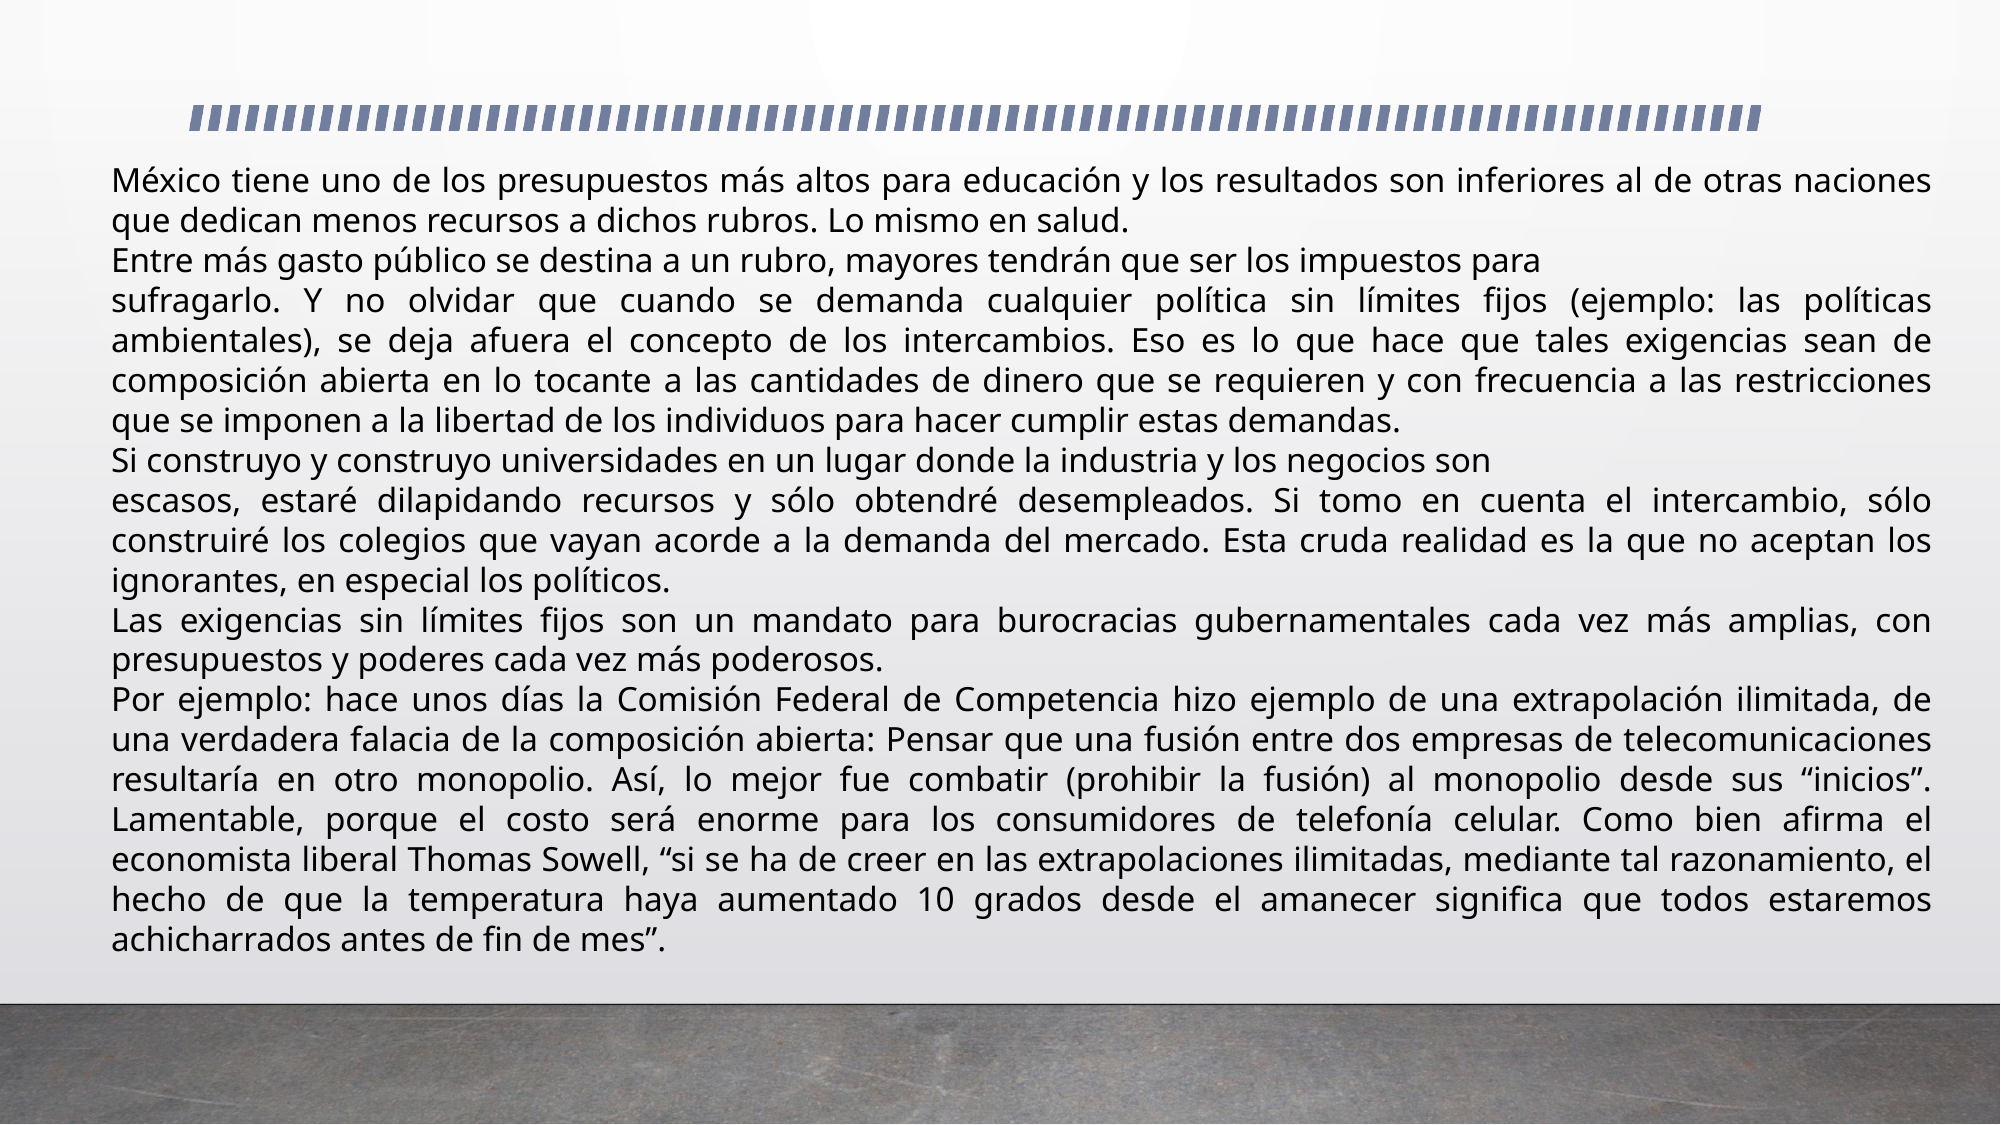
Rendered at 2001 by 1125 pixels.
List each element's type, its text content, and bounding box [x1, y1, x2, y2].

picture [0, 1004, 2000, 1124]
text_box México tiene uno de los presupuestos más altos para educación y los resultados son inferiores al de otras naciones que dedican menos recursos a dichos rubros. Lo mismo en salud. Entre más gasto público se destina a un rubro, mayores tendrán que ser los impuestos para sufragarlo. Y no olvidar que cuando se demanda cualquier política sin límites fijos (ejemplo: las políticas ambientales), se deja afuera el concepto de los intercambios. Eso es lo que hace que tales exigencias sean de composición abierta en lo tocante a las cantidades de dinero que se requieren y con frecuencia a las restricciones que se imponen a la libertad de los individuos para hacer cumplir estas demandas. Si construyo y construyo universidades en un lugar donde la industria y los negocios son escasos, estaré dilapidando recursos y sólo obtendré desempleados. Si tomo en cuenta el intercambio, sólo construiré los colegios que vayan acorde a la demanda del mercado. Esta cruda realidad es la que no aceptan los ignorantes, en especial los políticos. Las exigencias sin límites fijos son un mandato para burocracias gubernamentales cada vez más amplias, con presupuestos y poderes cada vez más poderosos. Por ejemplo: hace unos días la Comisión Federal de Competencia hizo ejemplo de una extrapolación ilimitada, de una verdadera falacia de la composición abierta: Pensar que una fusión entre dos empresas de telecomunicaciones resultaría en otro monopolio. Así, lo mejor fue combatir (prohibir la fusión) al monopolio desde sus “inicios”. Lamentable, porque el costo será enorme para los consumidores de telefonía celular. Como bien afirma el economista liberal Thomas Sowell, “si se ha de creer en las extrapolaciones ilimitadas, mediante tal razonamiento, el hecho de que la temperatura haya aumentado 10 grados desde el amanecer significa que todos estaremos achicharrados antes de fin de mes”. [96, 152, 1950, 966]
